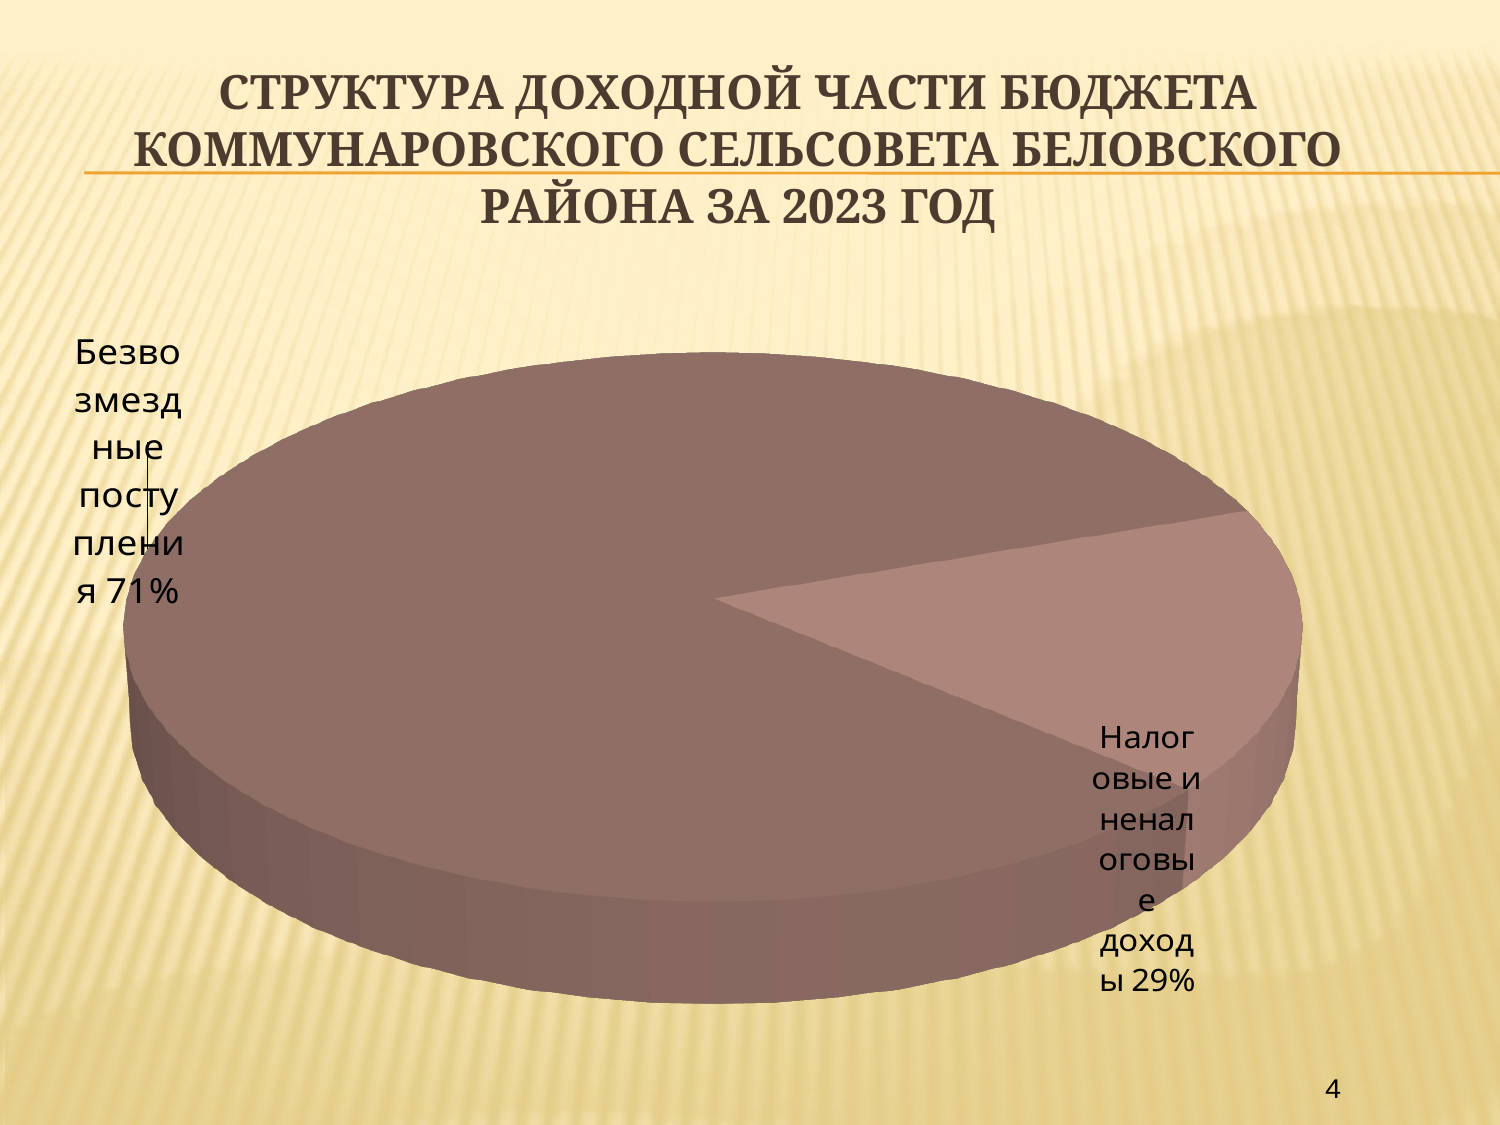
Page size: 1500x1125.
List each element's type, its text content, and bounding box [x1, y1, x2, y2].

chart [34, 262, 1500, 1125]
title Структура доходной части бюджета Коммунаровского сельсовета Беловского района за 2023 год [63, 54, 1413, 241]
